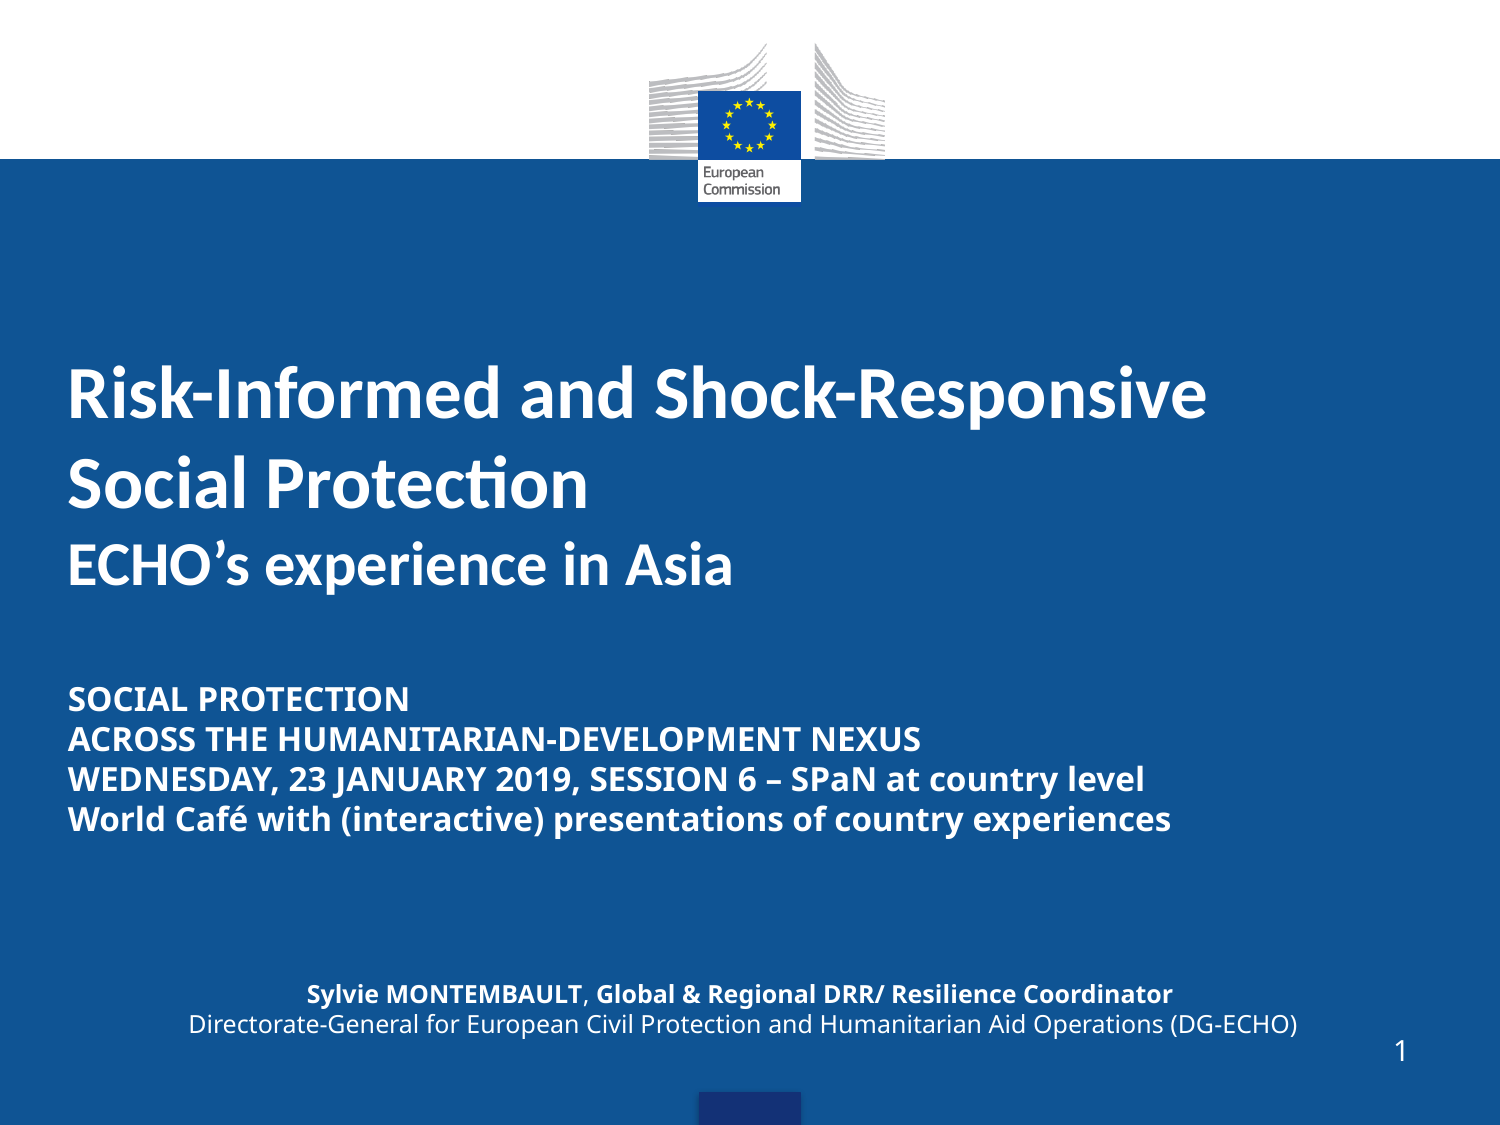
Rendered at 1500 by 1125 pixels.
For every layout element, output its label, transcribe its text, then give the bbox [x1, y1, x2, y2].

text_box Risk-Informed and Shock-Responsive Social Protection ECHO’s experience in Asia SOCIAL PROTECTION ACROSS THE HUMANITARIAN-DEVELOPMENT NEXUS WEDNESDAY, 23 JANUARY 2019, SESSION 6 – SPaN at country level World Café with (interactive) presentations of country experiences [53, 335, 1388, 937]
text_box Sylvie MONTEMBAULT, Global & Regional DRR/ Resilience Coordinator Directorate-General for European Civil Protection and Humanitarian Aid Operations (DG-ECHO) [173, 971, 1315, 1046]
slide_number 1 [1074, 1024, 1425, 1103]
